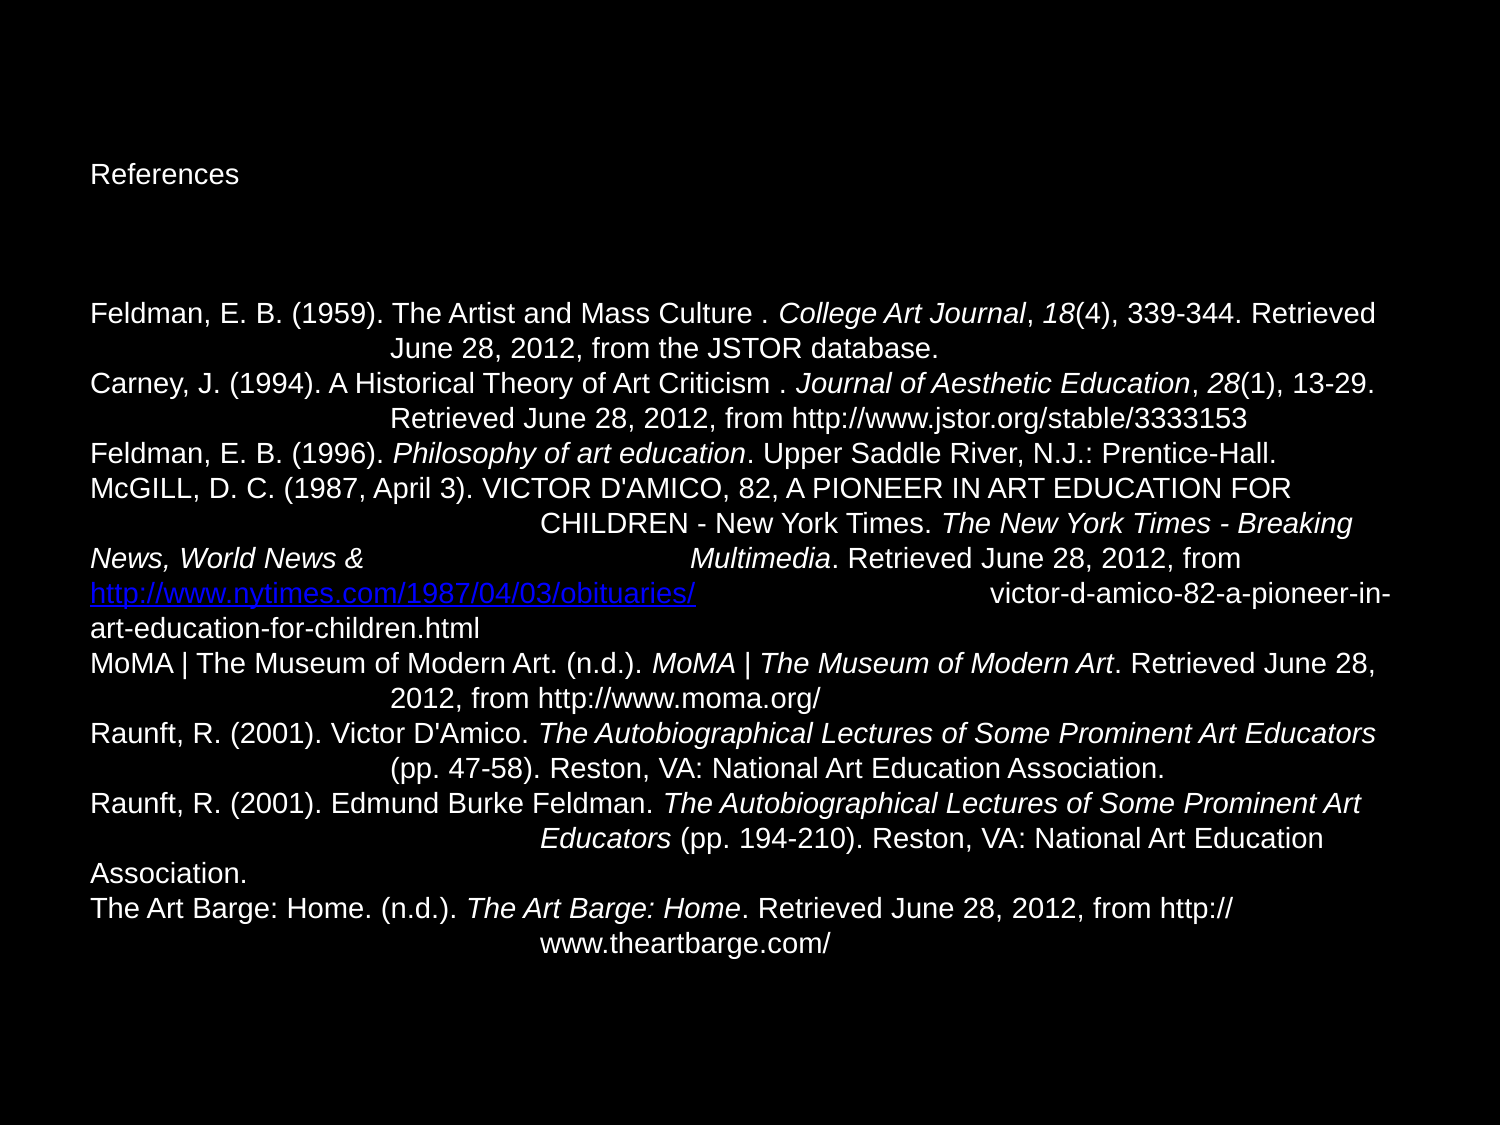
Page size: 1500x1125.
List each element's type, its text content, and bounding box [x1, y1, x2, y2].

title References Feldman, E. B. (1959). The Artist and Mass Culture . College Art Journal, 18(4), 339-344. Retrieved June 28, 2012, from the JSTOR database. Carney, J. (1994). A Historical Theory of Art Criticism . Journal of Aesthetic Education, 28(1), 13-29. Retrieved June 28, 2012, from http://www.jstor.org/stable/3333153 Feldman, E. B. (1996). Philosophy of art education. Upper Saddle River, N.J.: Prentice-Hall. McGILL, D. C. (1987, April 3). VICTOR D'AMICO, 82, A PIONEER IN ART EDUCATION FOR CHILDREN - New York Times. The New York Times - Breaking News, World News & Multimedia. Retrieved June 28, 2012, from http://www.nytimes.com/1987/04/03/obituaries/ victor-d-amico-82-a-pioneer-in-art-education-for-children.html MoMA | The Museum of Modern Art. (n.d.). MoMA | The Museum of Modern Art. Retrieved June 28, 2012, from http://www.moma.org/ Raunft, R. (2001). Victor D'Amico. The Autobiographical Lectures of Some Prominent Art Educators (pp. 47-58). Reston, VA: National Art Education Association. Raunft, R. (2001). Edmund Burke Feldman. The Autobiographical Lectures of Some Prominent Art Educators (pp. 194-210). Reston, VA: National Art Education Association. The Art Barge: Home. (n.d.). The Art Barge: Home. Retrieved June 28, 2012, from http:// www.theartbarge.com/ [75, 45, 1425, 1099]
